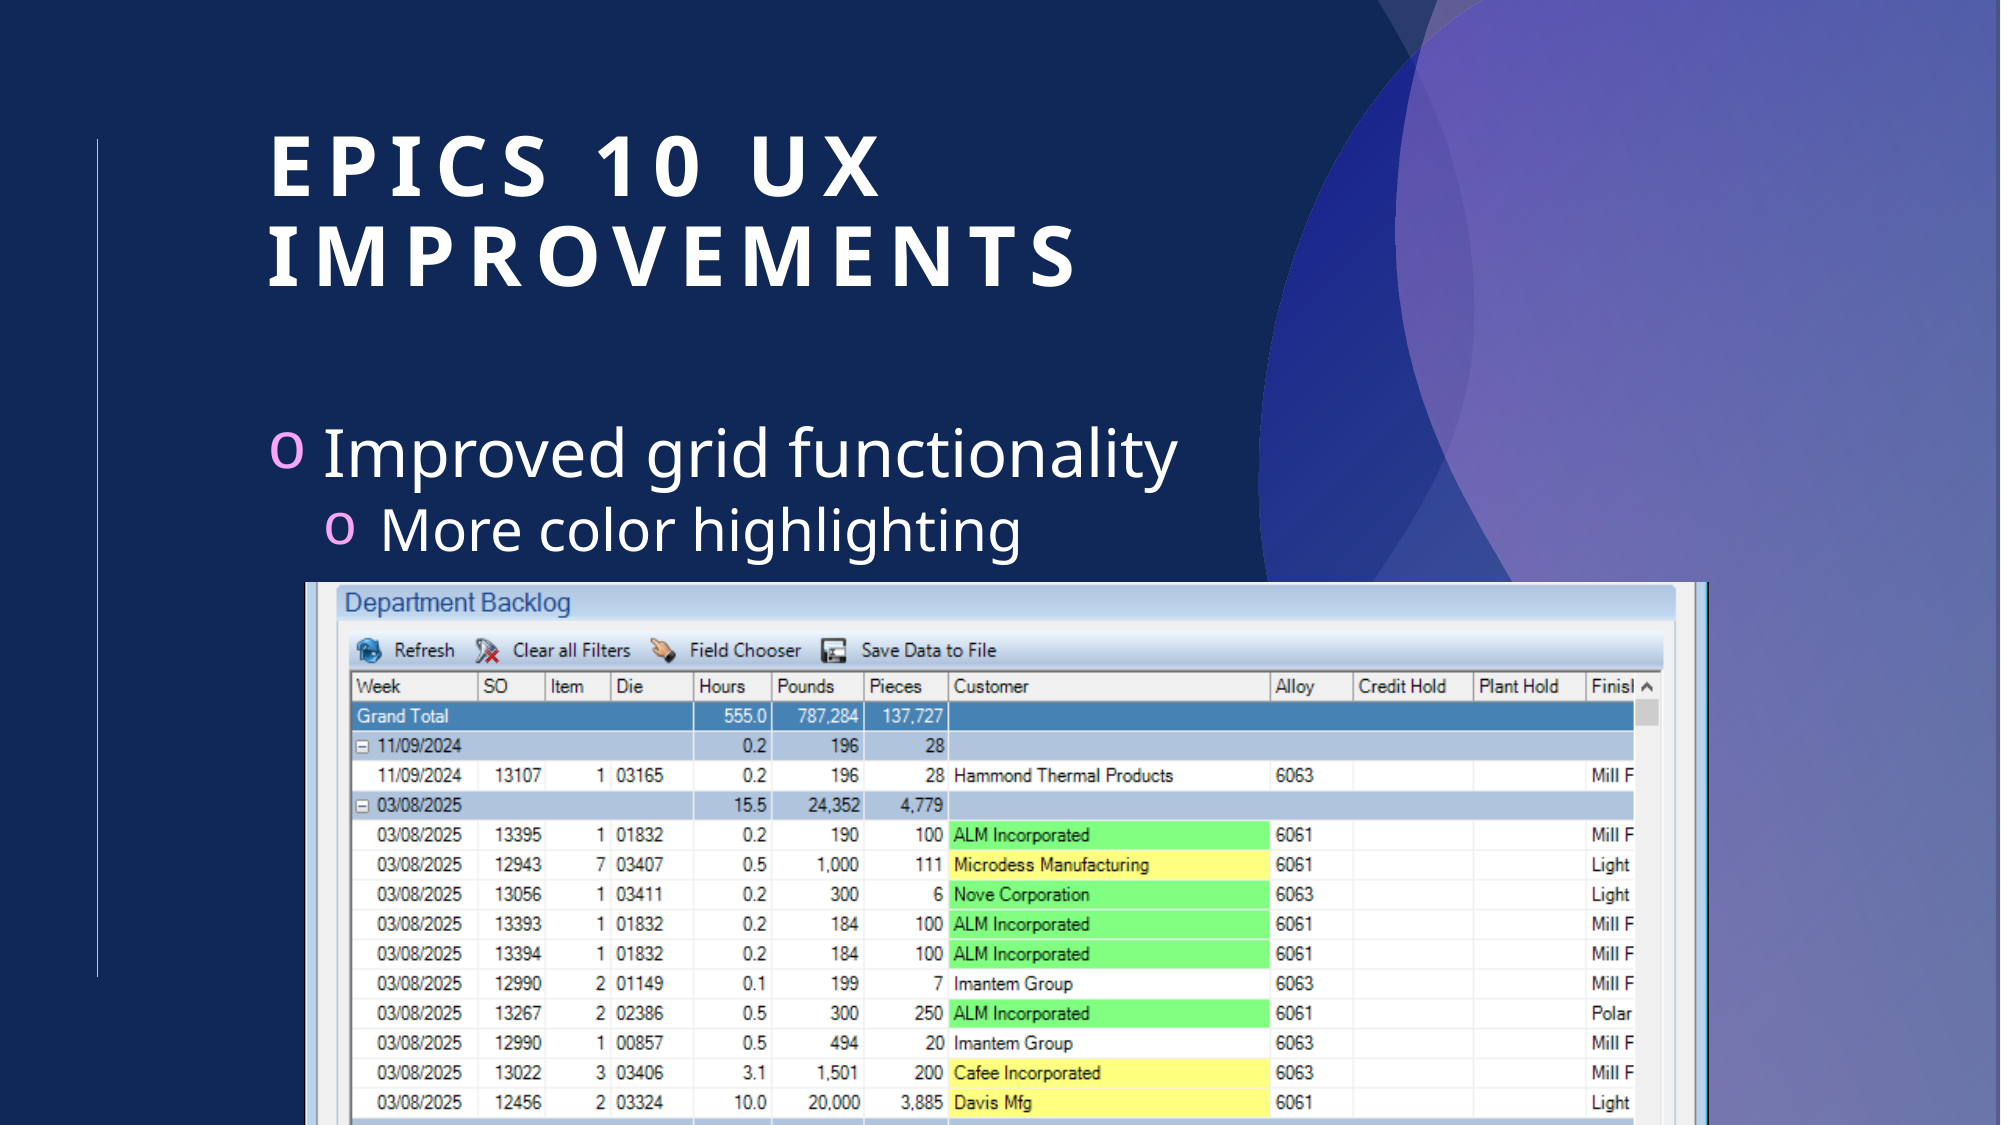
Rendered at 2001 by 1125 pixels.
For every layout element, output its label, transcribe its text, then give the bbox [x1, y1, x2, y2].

picture [303, 582, 1709, 1125]
title EPICS 10 UX Improvements [251, 136, 1709, 312]
list Improved grid functionality More color highlighting [251, 363, 1306, 902]
